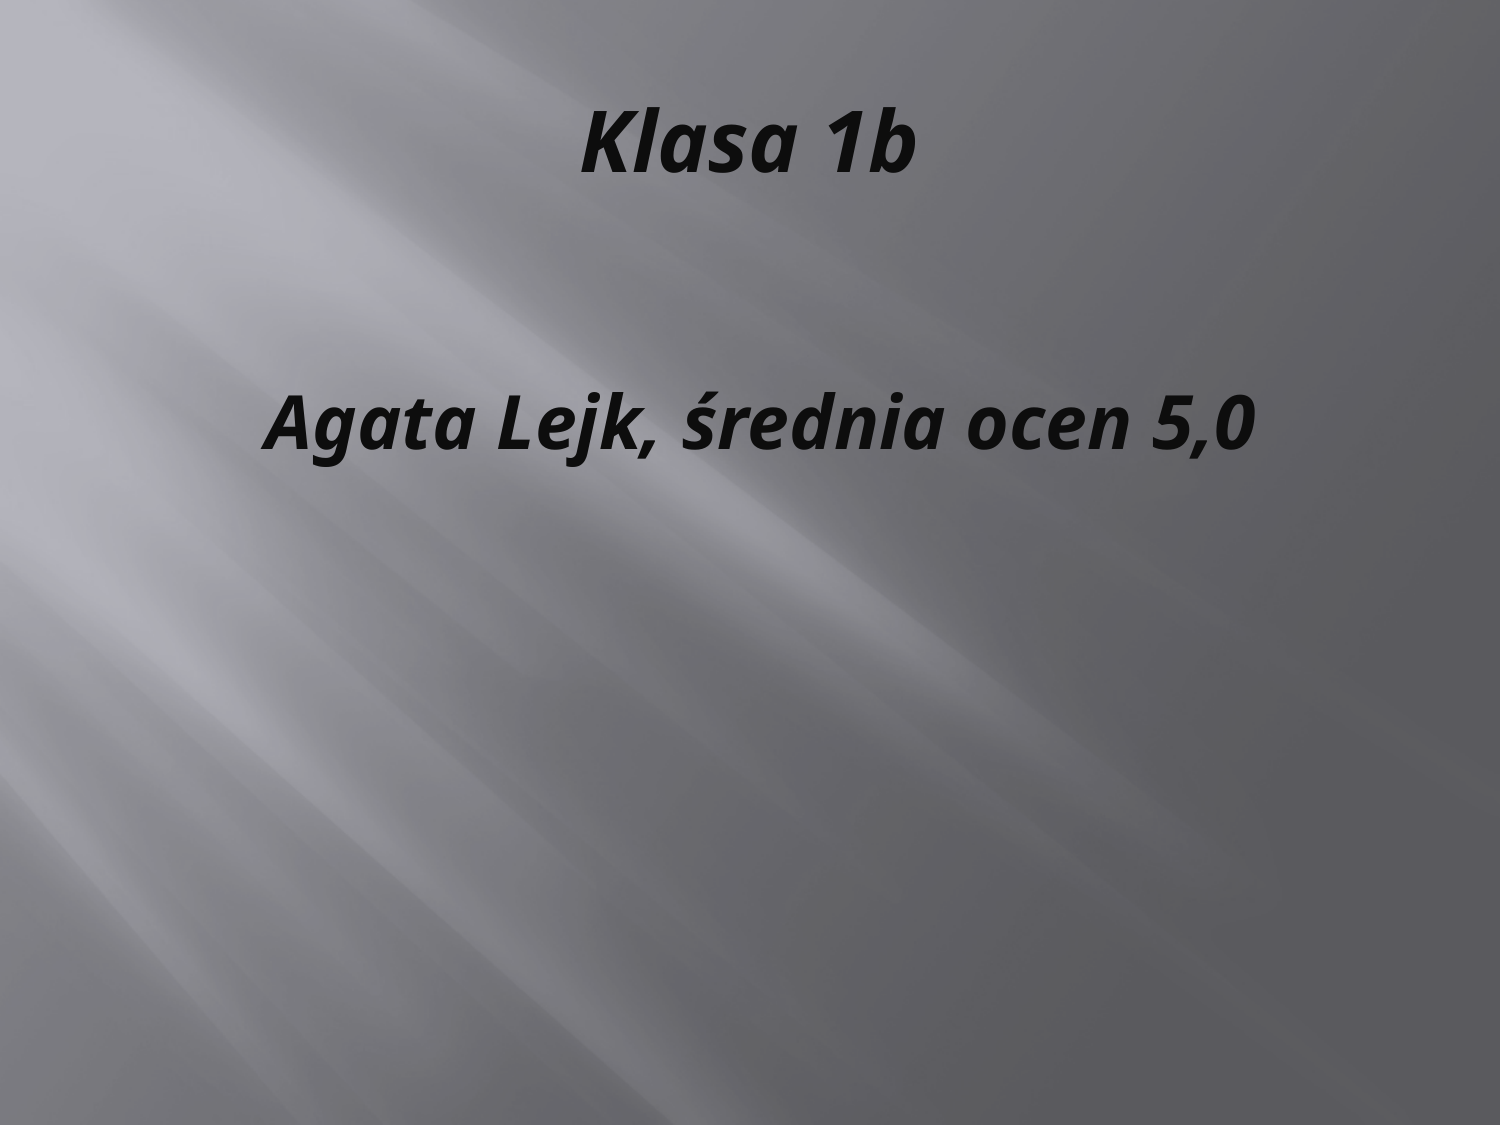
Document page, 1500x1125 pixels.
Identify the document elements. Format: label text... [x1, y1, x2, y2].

list Agata Lejk, średnia ocen 5,0 [75, 262, 1425, 1035]
title Klasa 1b [75, 45, 1425, 233]
